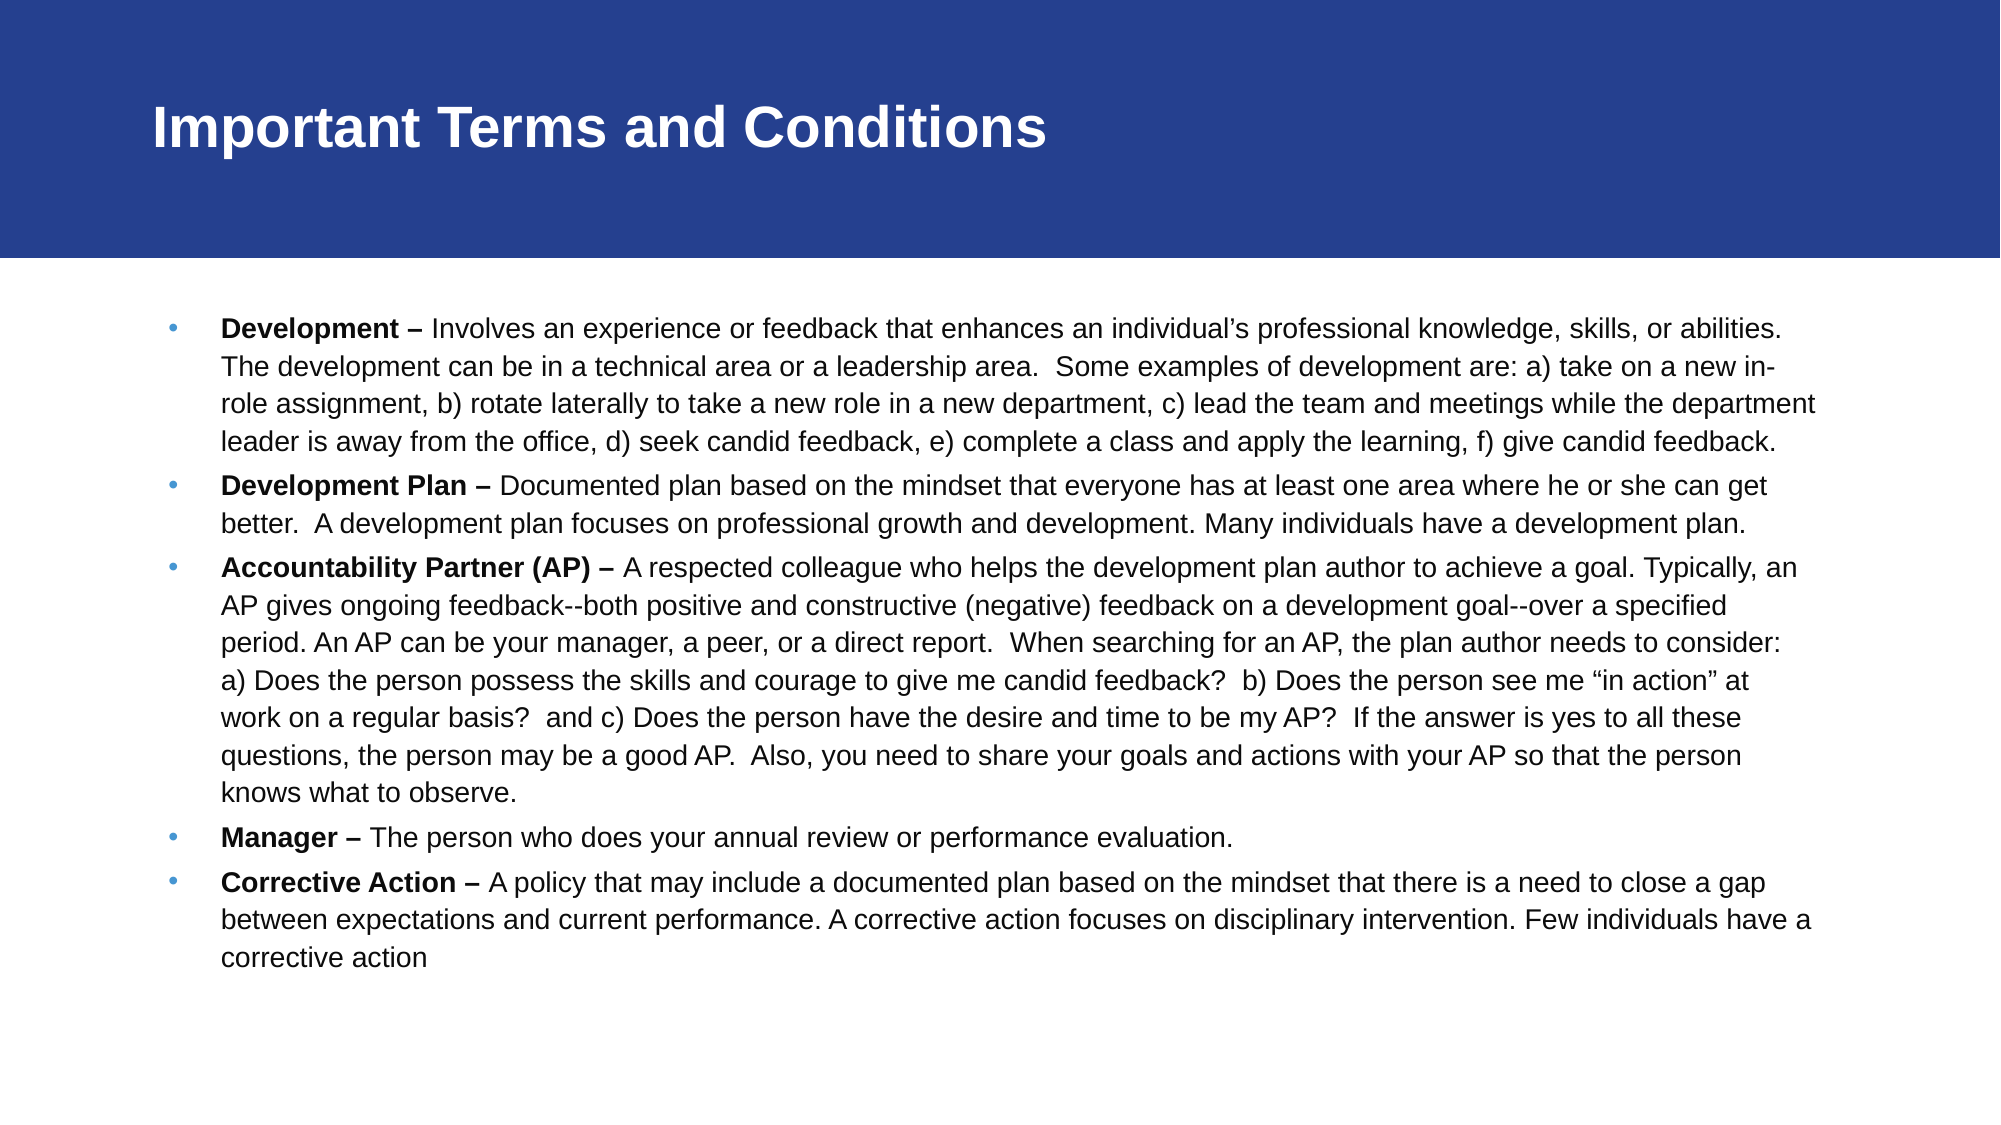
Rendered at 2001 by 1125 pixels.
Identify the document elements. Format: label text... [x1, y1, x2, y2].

list Development – Involves an experience or feedback that enhances an individual’s professional knowledge, skills, or abilities. The development can be in a technical area or a leadership area. Some examples of development are: a) take on a new in-role assignment, b) rotate laterally to take a new role in a new department, c) lead the team and meetings while the department leader is away from the office, d) seek candid feedback, e) complete a class and apply the learning, f) give candid feedback. Development Plan – Documented plan based on the mindset that everyone has at least one area where he or she can get better. A development plan focuses on professional growth and development. Many individuals have a development plan. Accountability Partner (AP) – A respected colleague who helps the development plan author to achieve a goal. Typically, an AP gives ongoing feedback--both positive and constructive (negative) feedback on a development goal--over a specified period. An AP can be your manager, a peer, or a direct report. When searching for an AP, the plan author needs to consider: a) Does the person possess the skills and courage to give me candid feedback? b) Does the person see me “in action” at work on a regular basis? and c) Does the person have the desire and time to be my AP? If the answer is yes to all these questions, the person may be a good AP. Also, you need to share your goals and actions with your AP so that the person knows what to observe. Manager – The person who does your annual review or performance evaluation. Corrective Action – A policy that may include a documented plan based on the mindset that there is a need to close a gap between expectations and current performance. A corrective action focuses on disciplinary intervention. Few individuals have a corrective action [137, 299, 1834, 1030]
title Important Terms and Conditions [137, 33, 1834, 225]
